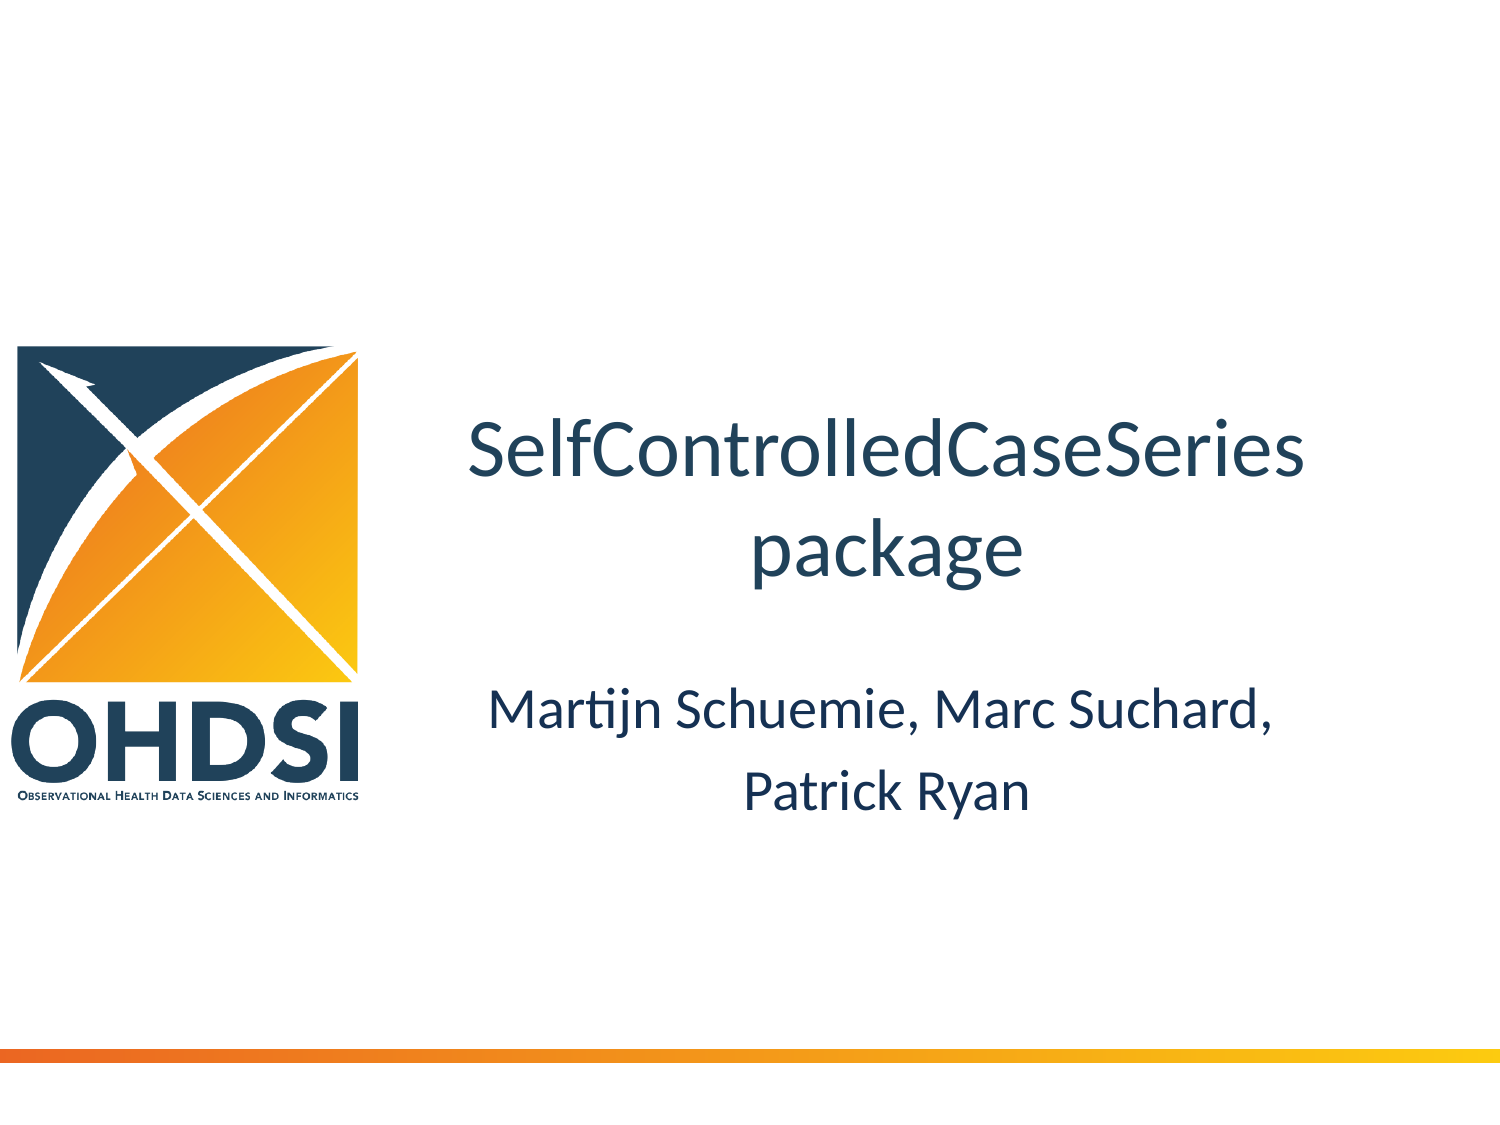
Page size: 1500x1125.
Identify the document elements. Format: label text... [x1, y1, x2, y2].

title SelfControlledCaseSeries package [387, 349, 1388, 638]
picture [0, 307, 403, 838]
subtitle Martijn Schuemie, Marc Suchard, Patrick Ryan [387, 662, 1388, 950]
